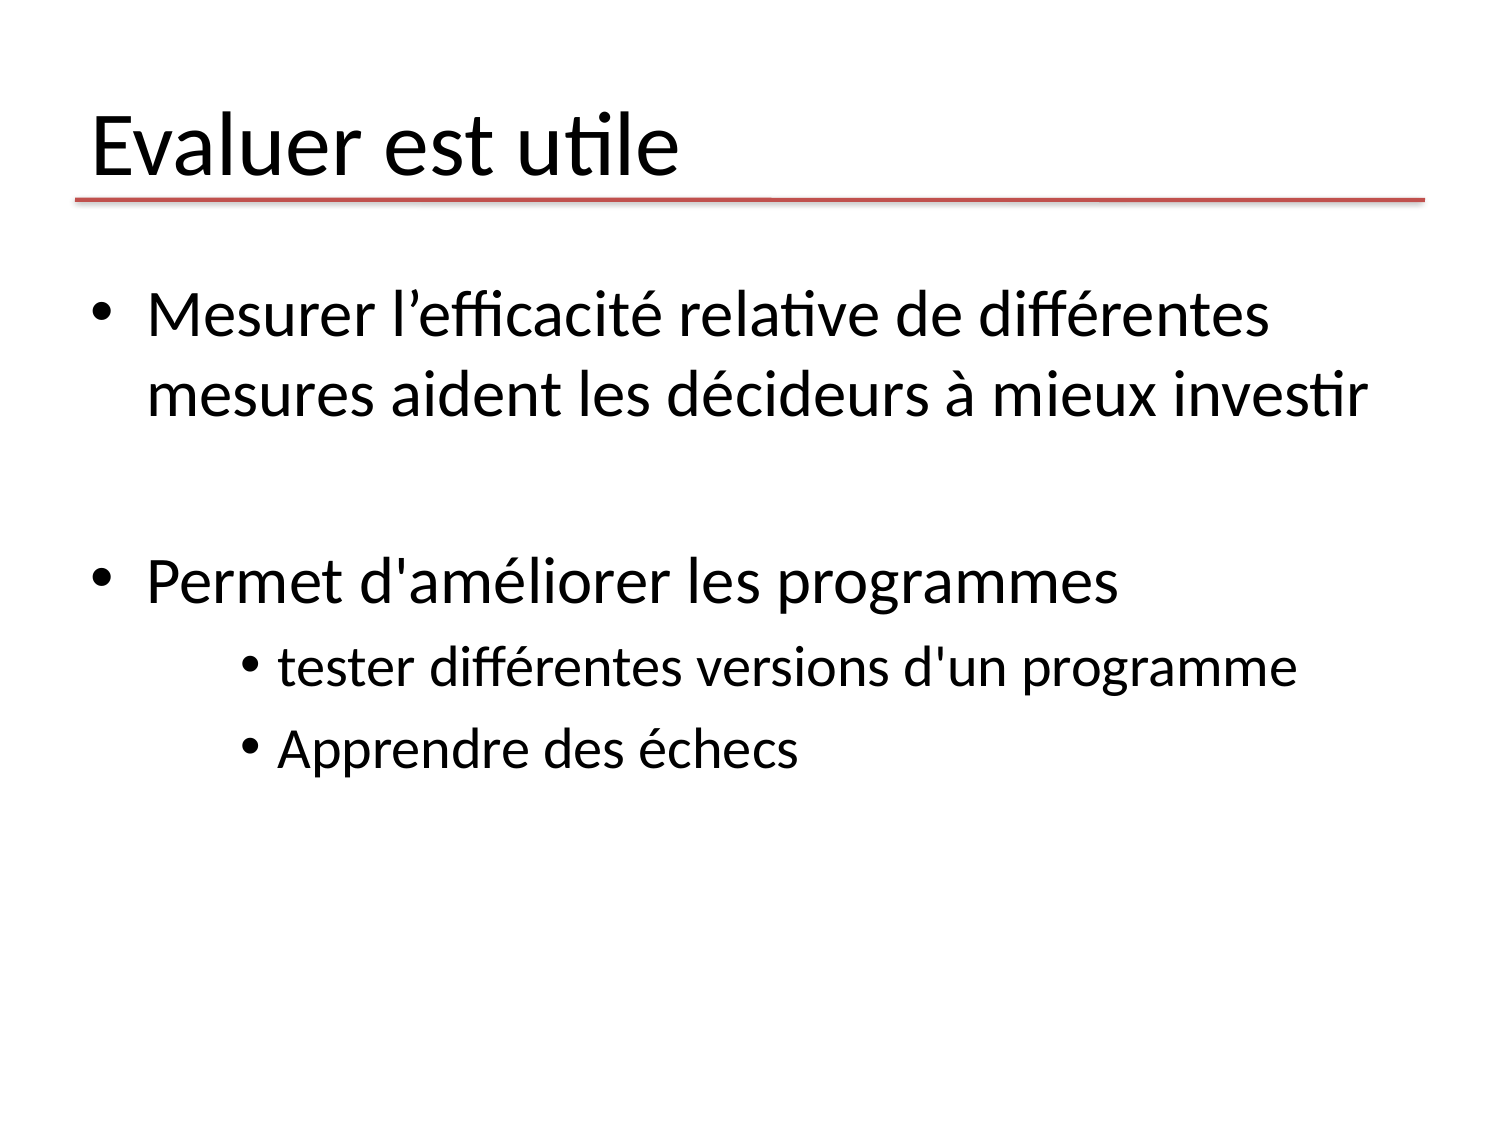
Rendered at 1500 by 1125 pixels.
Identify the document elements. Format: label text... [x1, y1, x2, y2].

title Evaluer est utile [75, 45, 1425, 233]
list Mesurer l’efficacité relative de différentes mesures aident les décideurs à mieux investir Permet d'améliorer les programmes tester différentes versions d'un programme Apprendre des échecs [75, 262, 1425, 1005]
